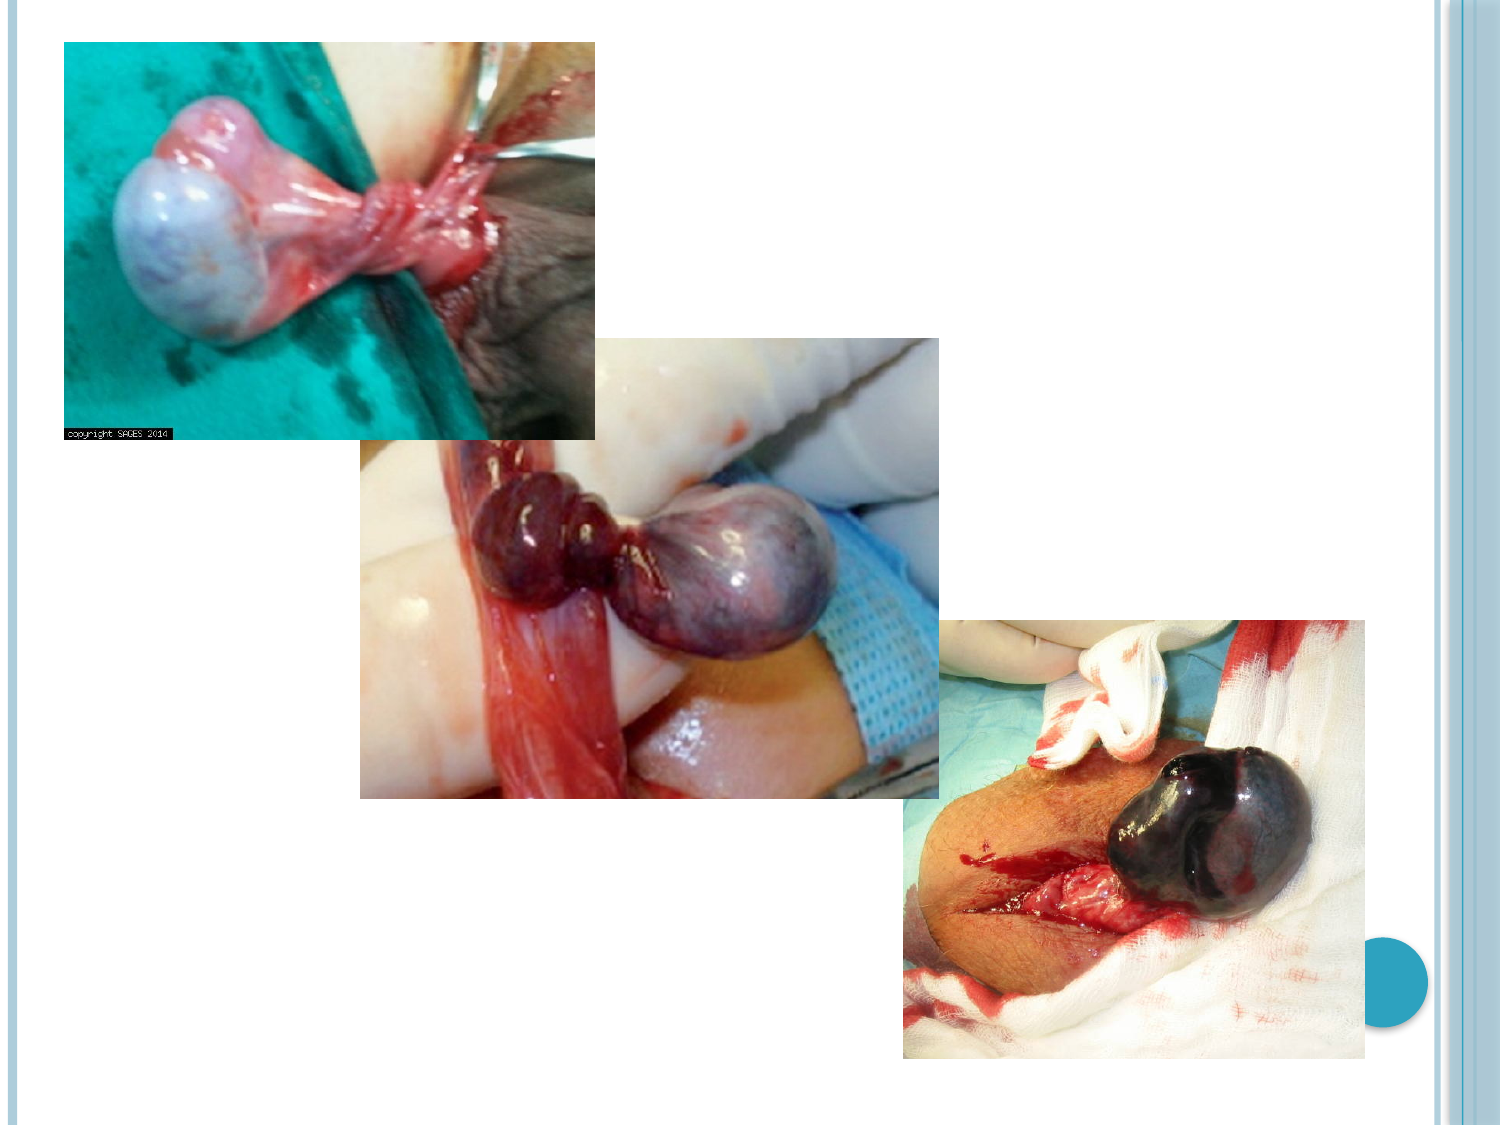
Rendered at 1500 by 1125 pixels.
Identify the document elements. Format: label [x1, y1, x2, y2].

picture [64, 42, 1365, 1060]
